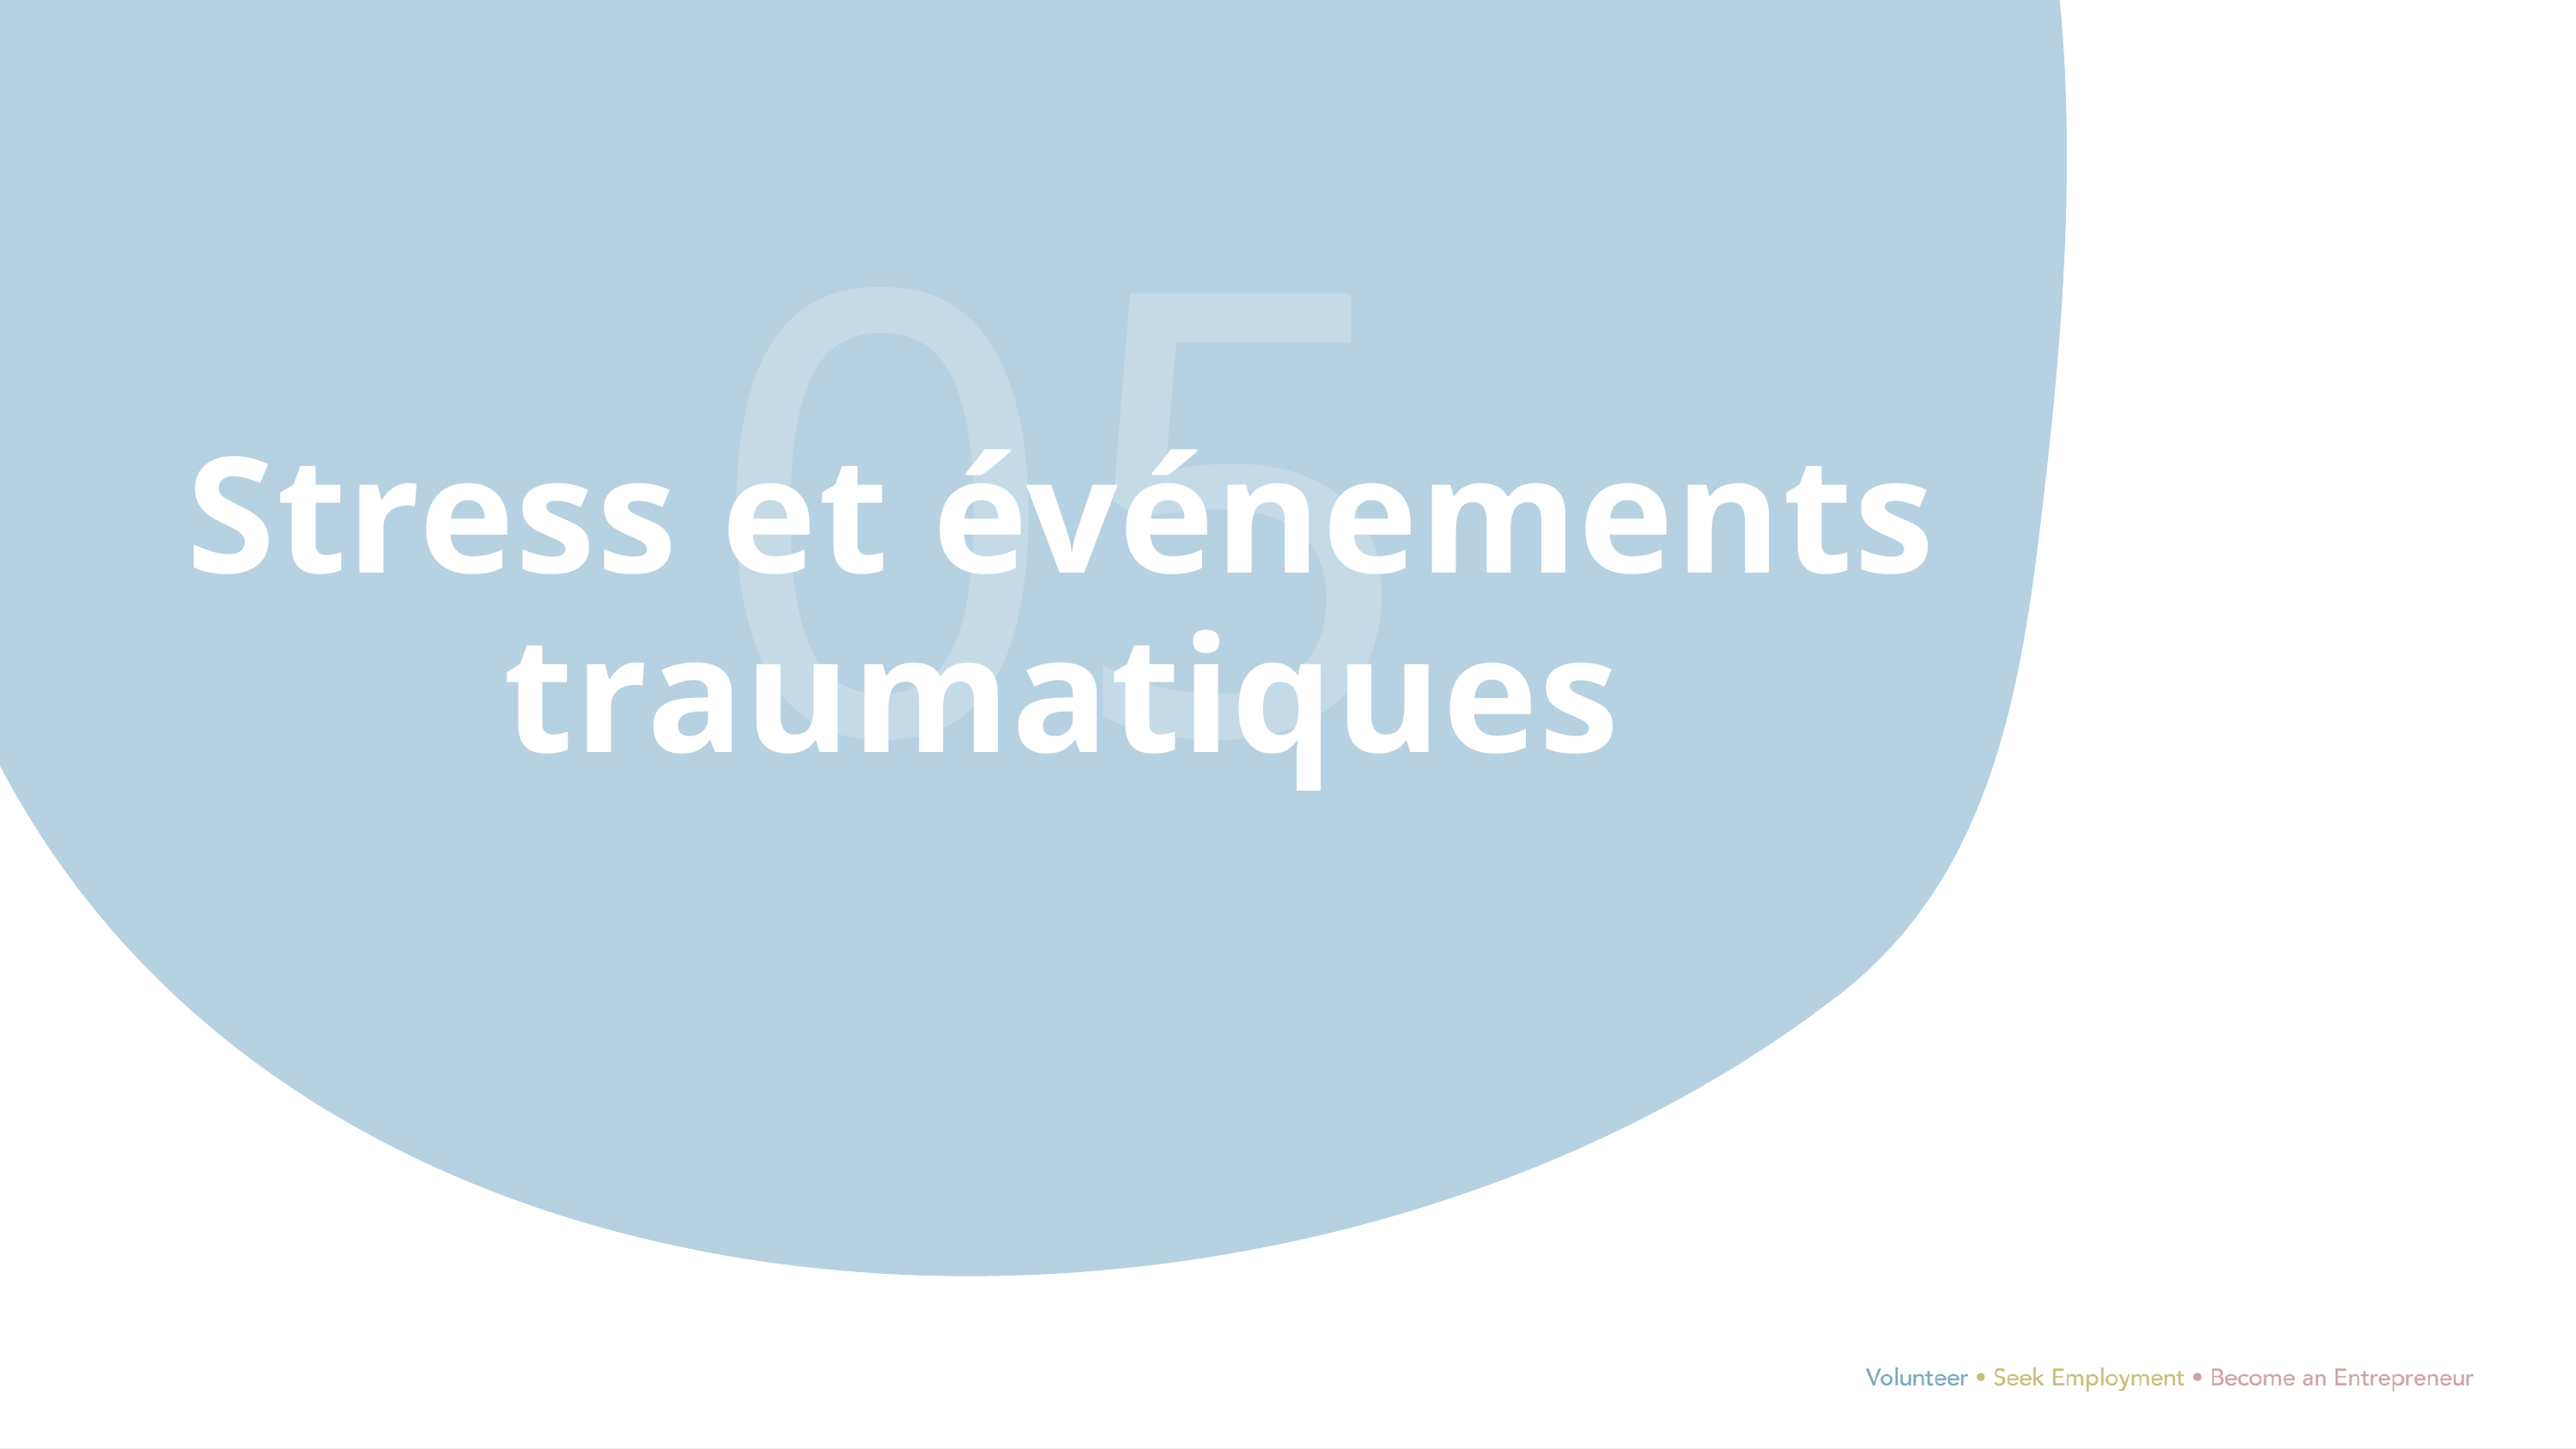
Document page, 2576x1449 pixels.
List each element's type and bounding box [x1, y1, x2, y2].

text_box [7, 10, 2069, 1335]
text_box [1827, 1347, 2538, 1421]
